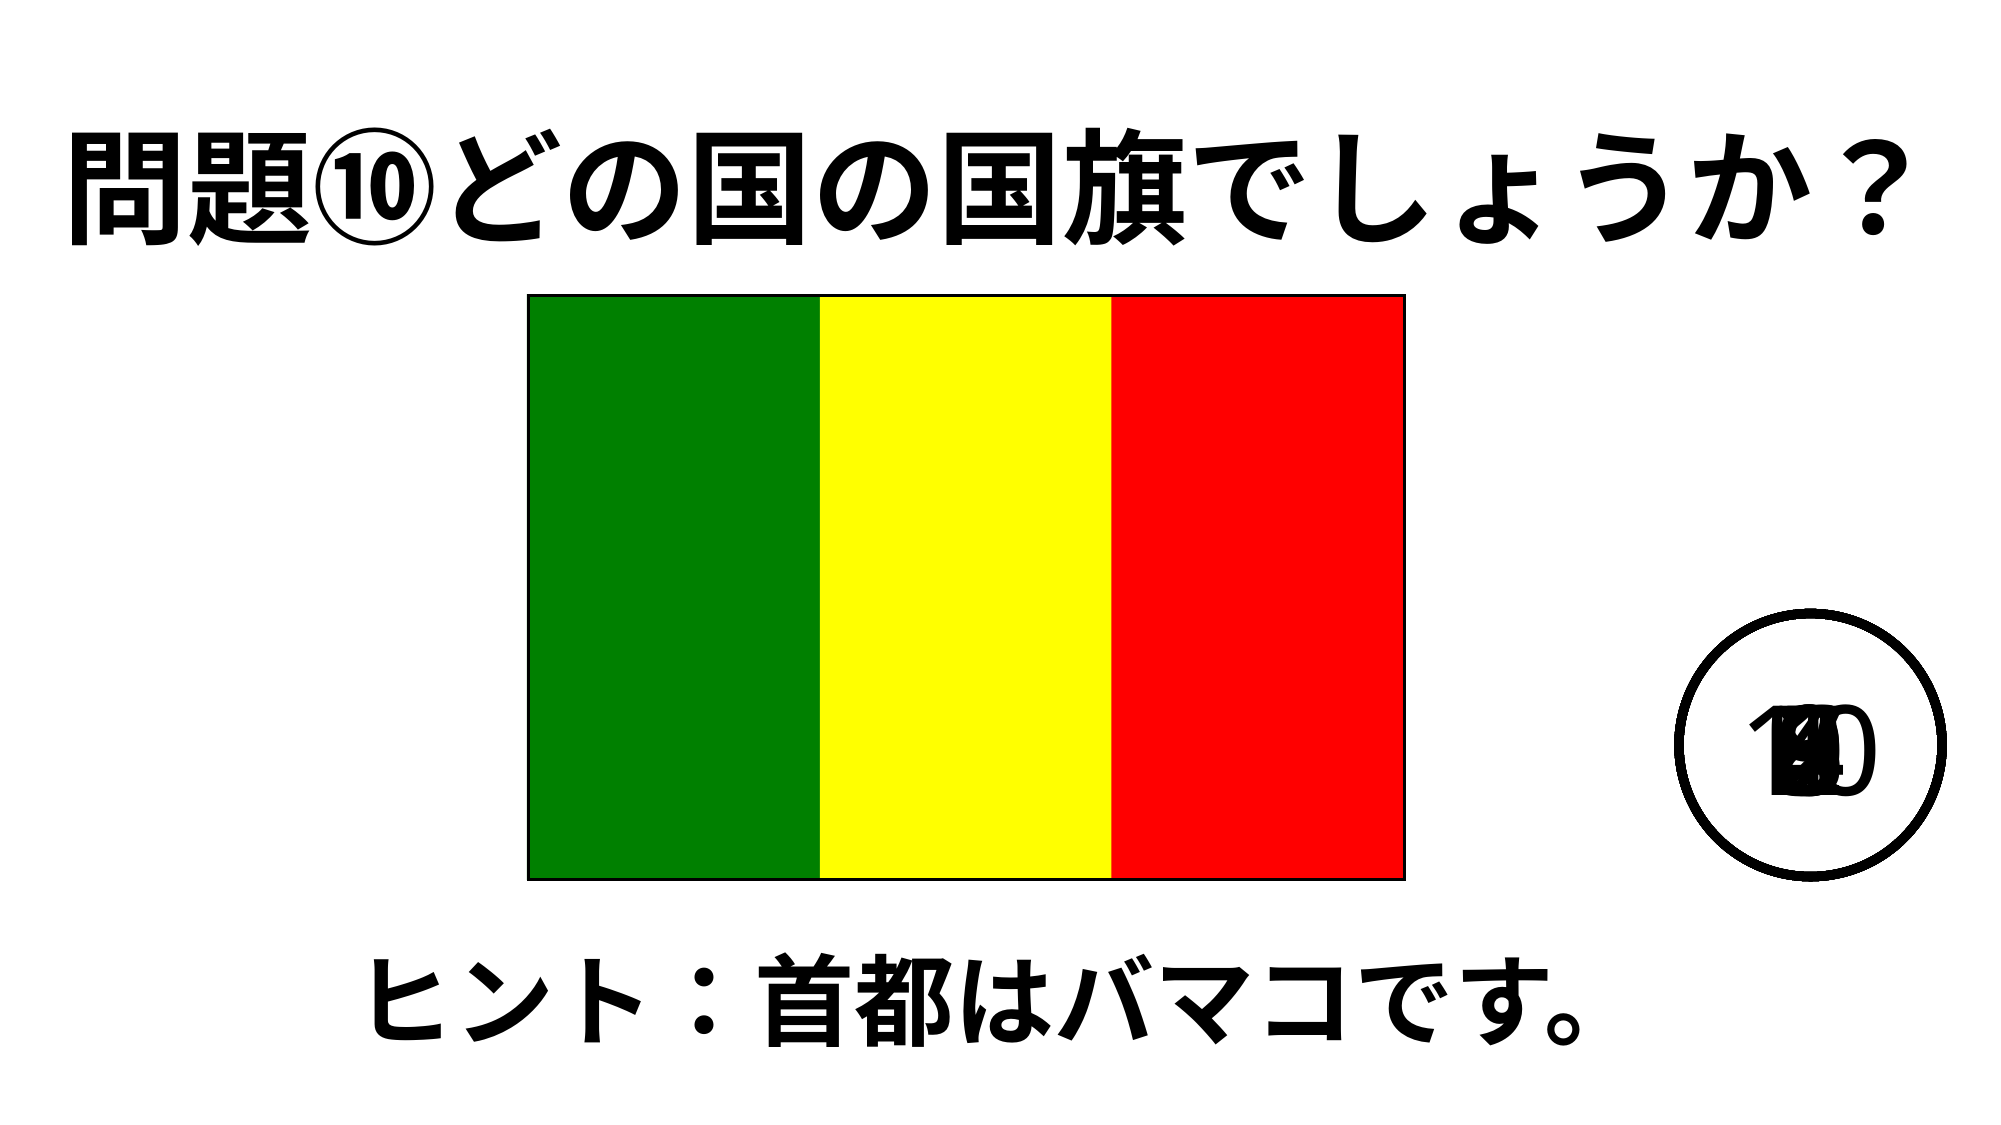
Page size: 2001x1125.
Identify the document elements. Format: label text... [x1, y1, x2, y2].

text_box ヒント：首都はバマコです。 [0, 931, 2000, 1066]
text_box 0 [1673, 607, 1948, 883]
text_box 問題⑩どの国の国旗でしょうか？ [0, 101, 2000, 267]
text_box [526, 294, 1405, 881]
